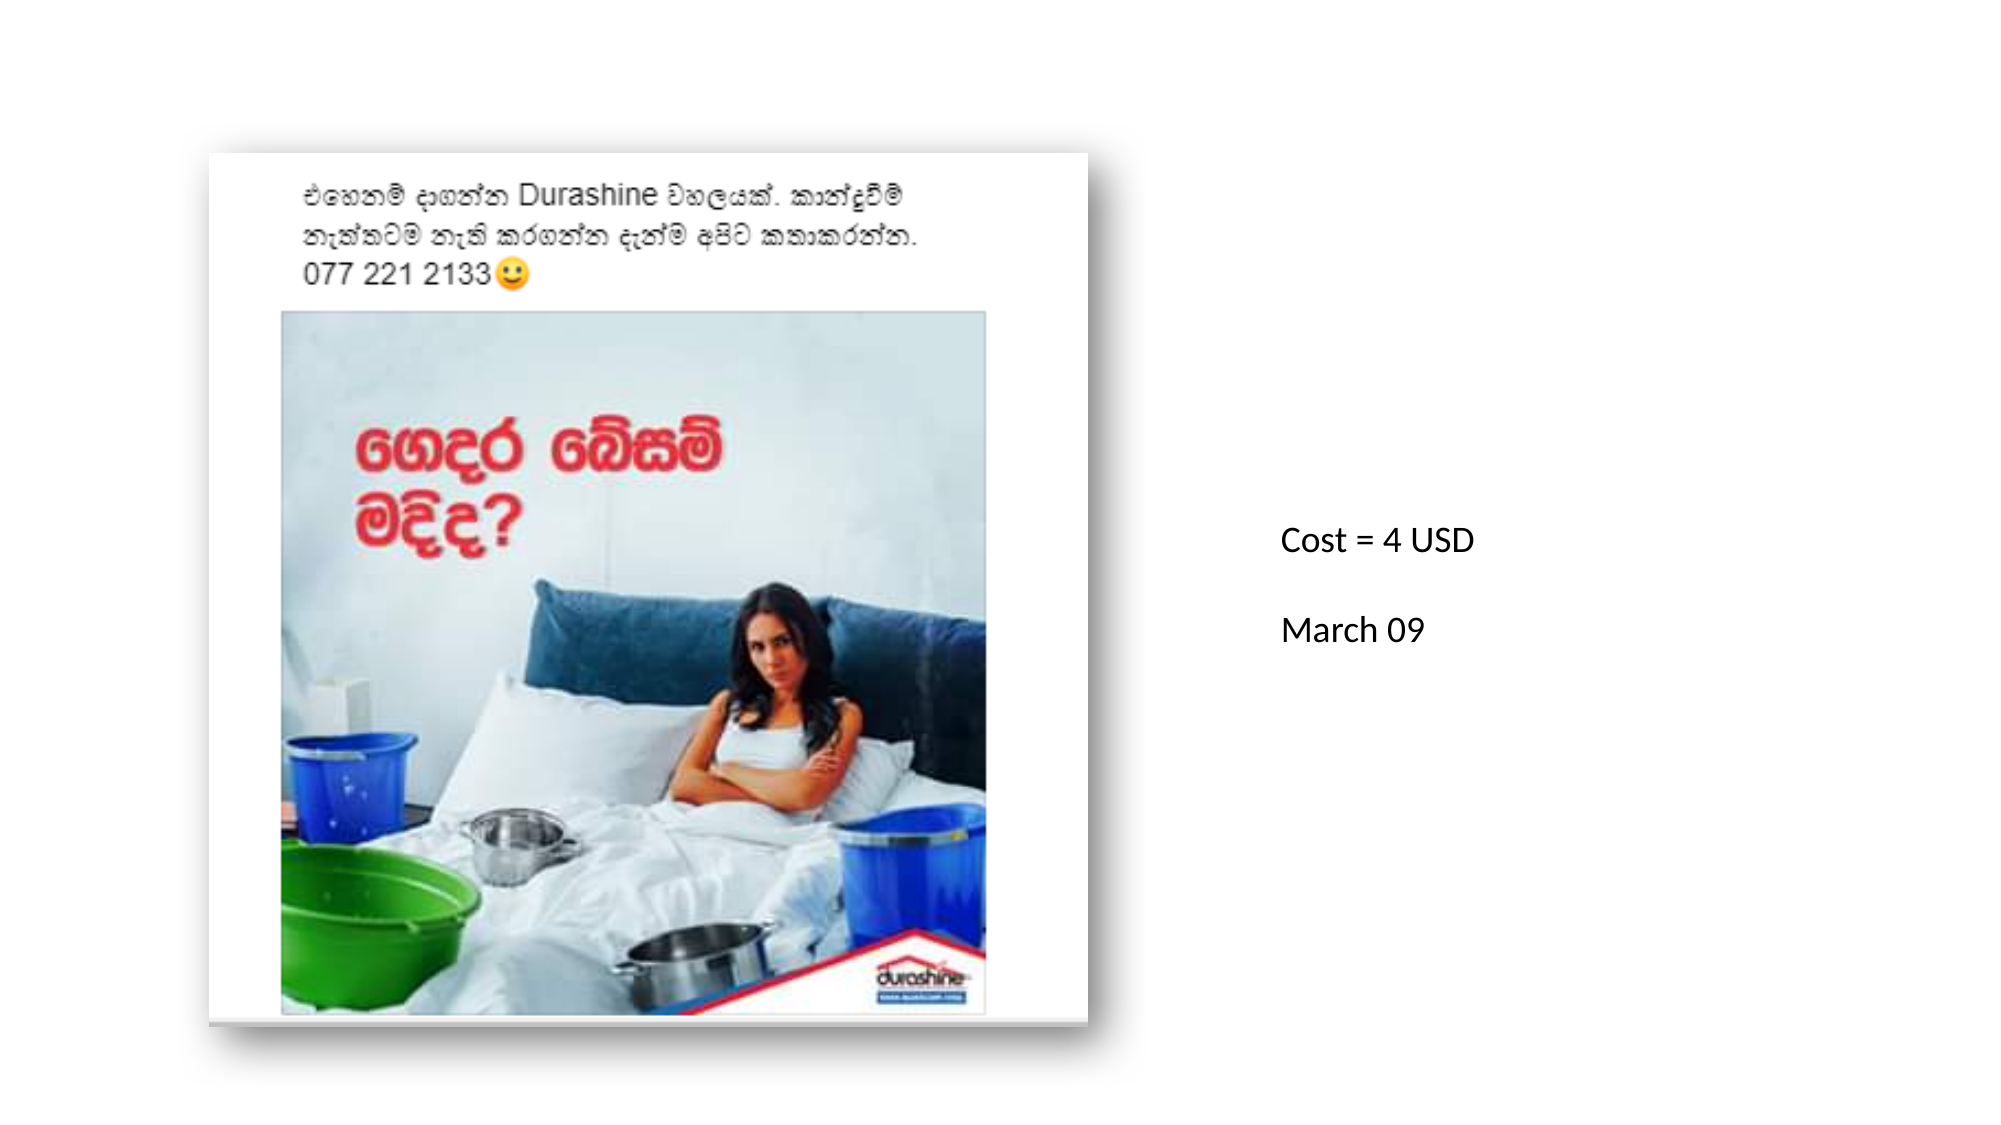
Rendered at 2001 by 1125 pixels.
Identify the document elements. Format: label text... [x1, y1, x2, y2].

text_box Cost = 4 USD March 09 [1266, 507, 1595, 657]
picture [209, 153, 1088, 1027]
